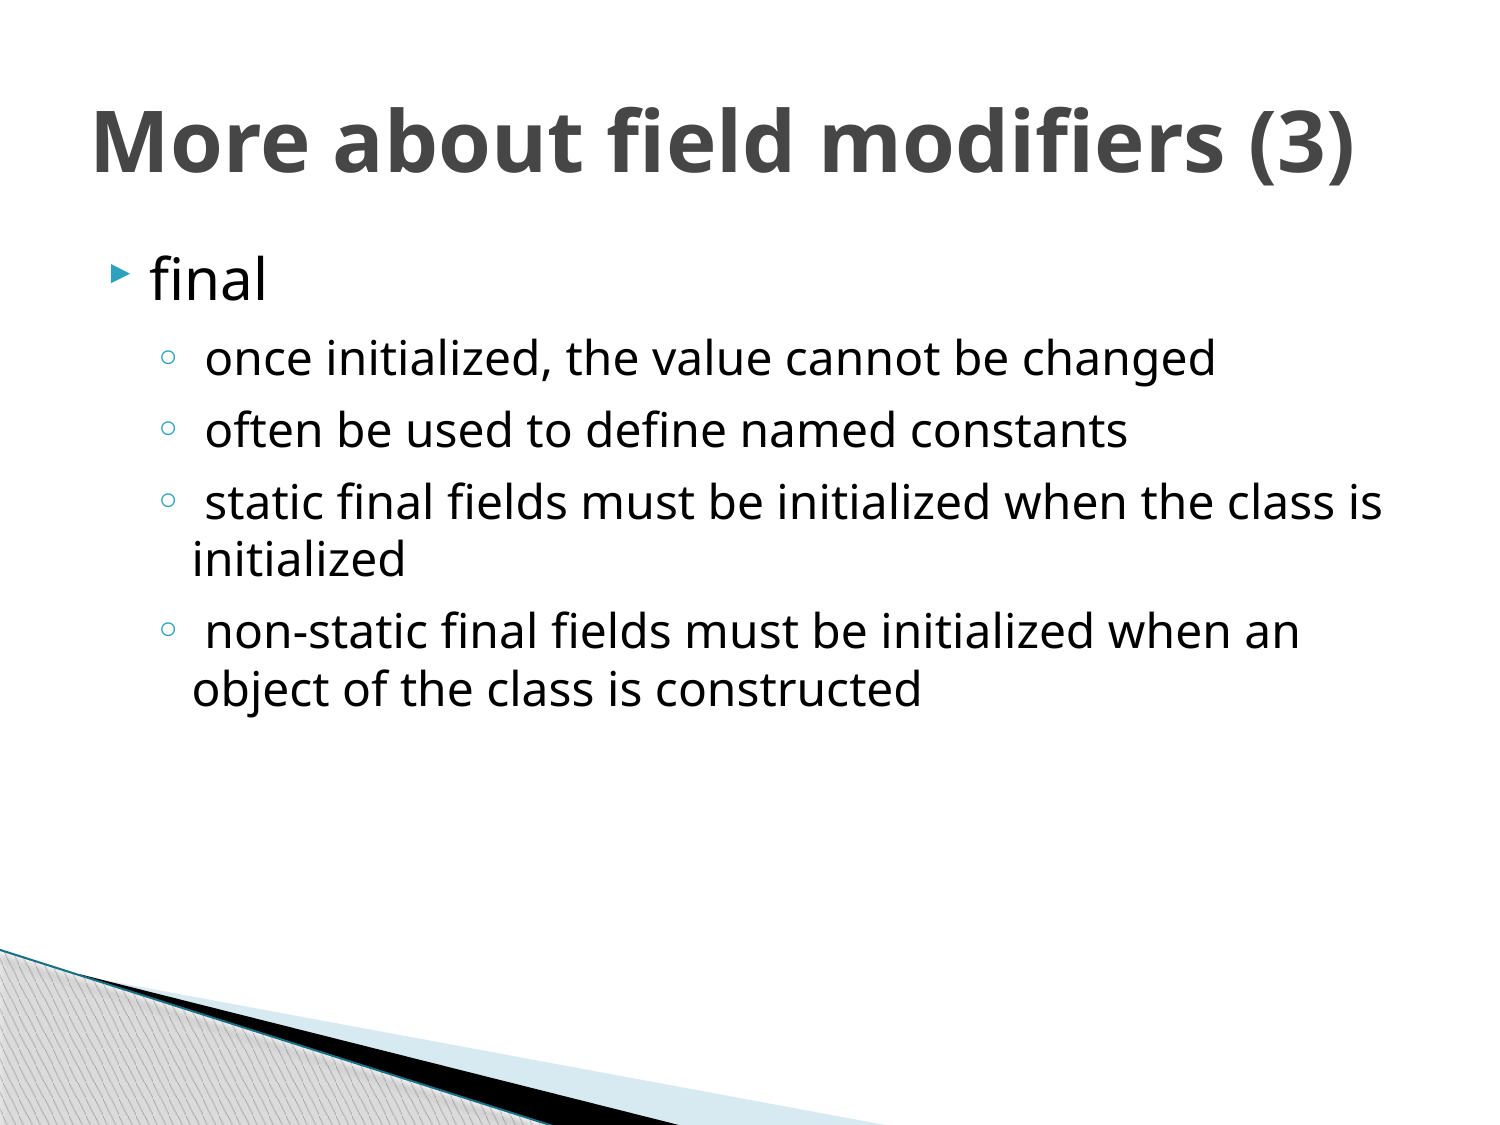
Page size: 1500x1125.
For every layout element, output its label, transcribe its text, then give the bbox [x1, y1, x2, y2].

list final once initialized, the value cannot be changed often be used to define named constants static final fields must be initialized when the class is initialized non-static final fields must be initialized when an object of the class is constructed [75, 243, 1425, 986]
title More about field modifiers (3) [75, 45, 1425, 233]
